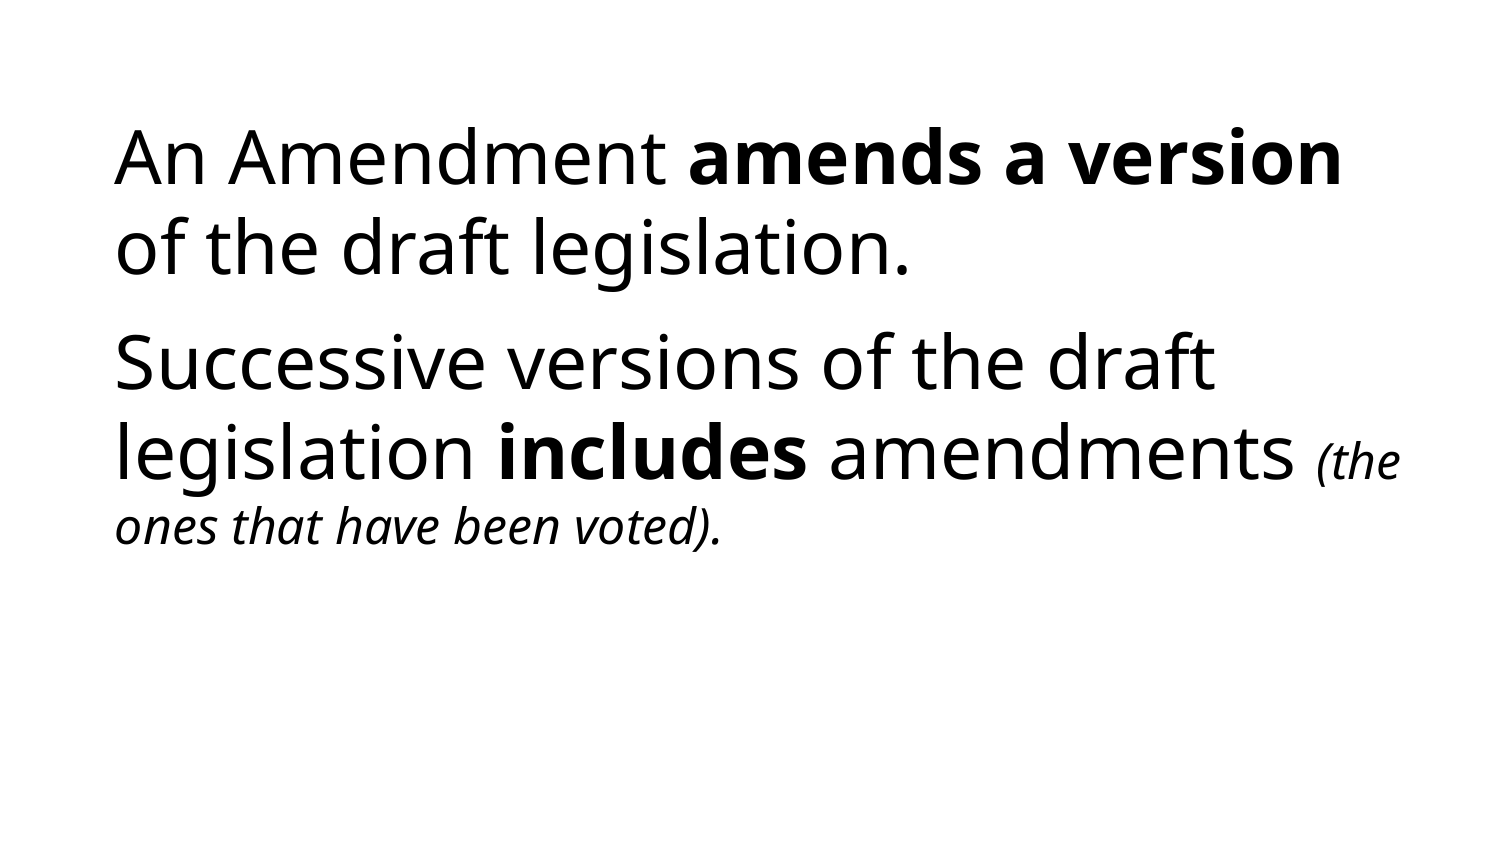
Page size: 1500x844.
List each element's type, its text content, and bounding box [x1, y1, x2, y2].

text_box An Amendment amends a version of the draft legislation. Successive versions of the draft legislation includes amendments (the ones that have been voted). [100, 101, 1447, 562]
